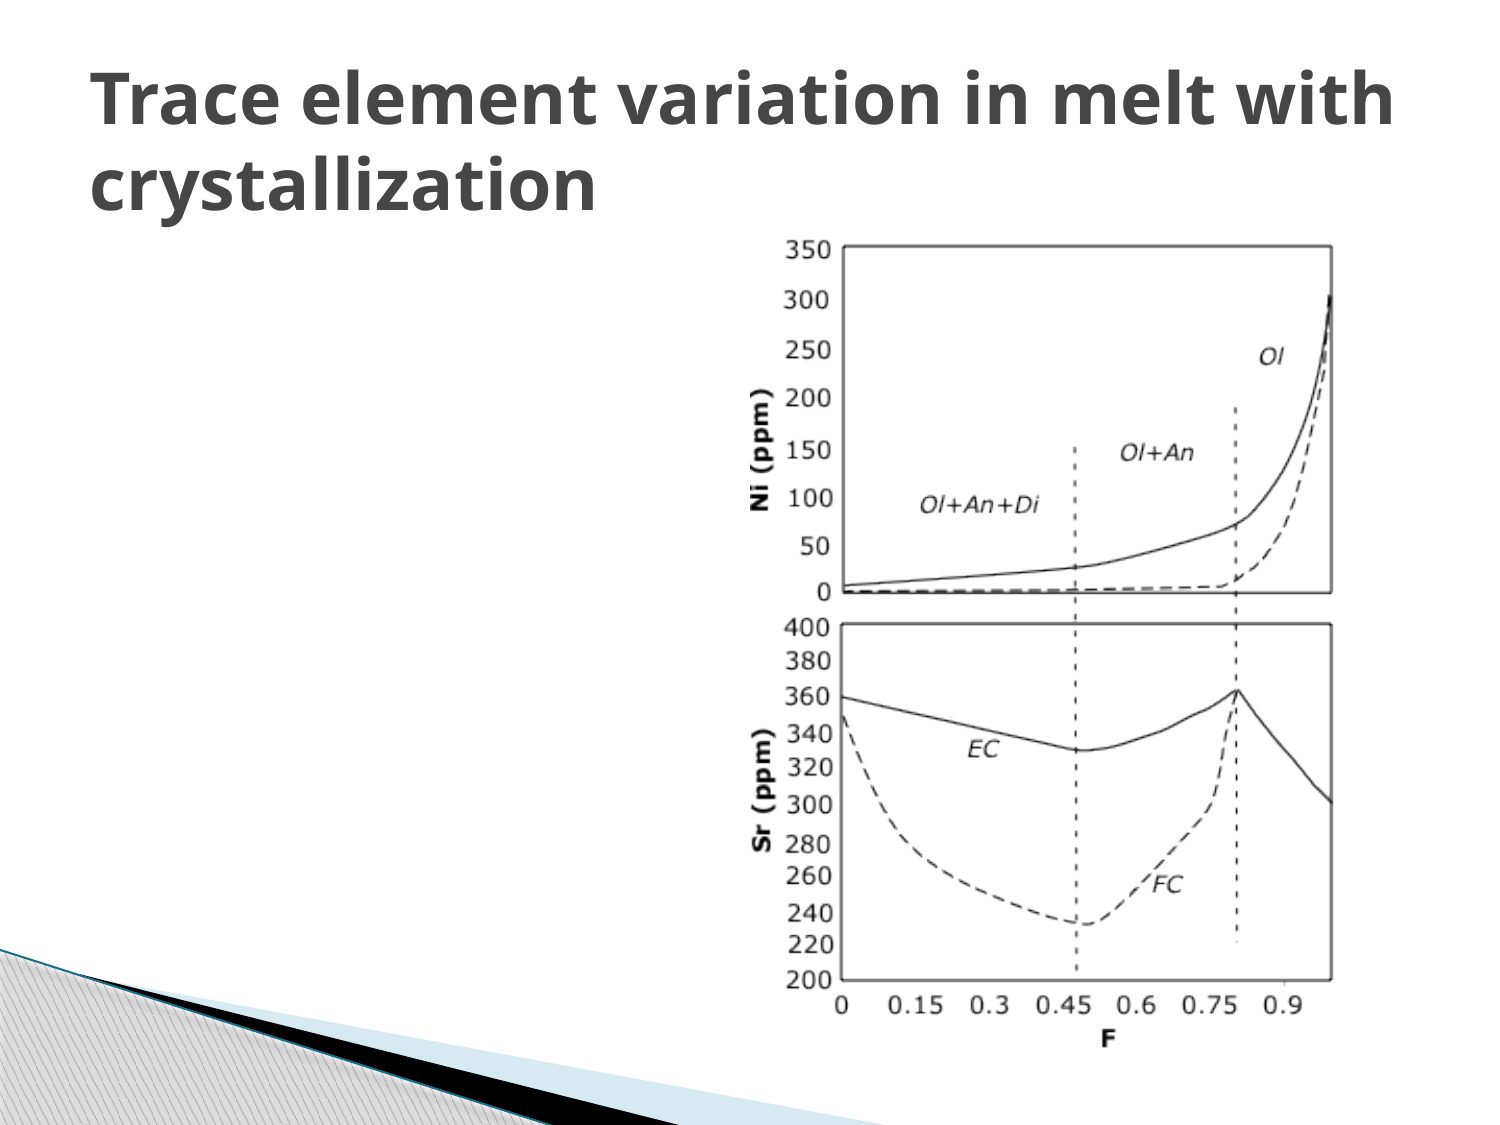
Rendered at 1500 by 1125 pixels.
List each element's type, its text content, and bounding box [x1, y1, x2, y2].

title Trace element variation in melt with crystallization [75, 45, 1425, 233]
picture [749, 232, 1336, 1054]
